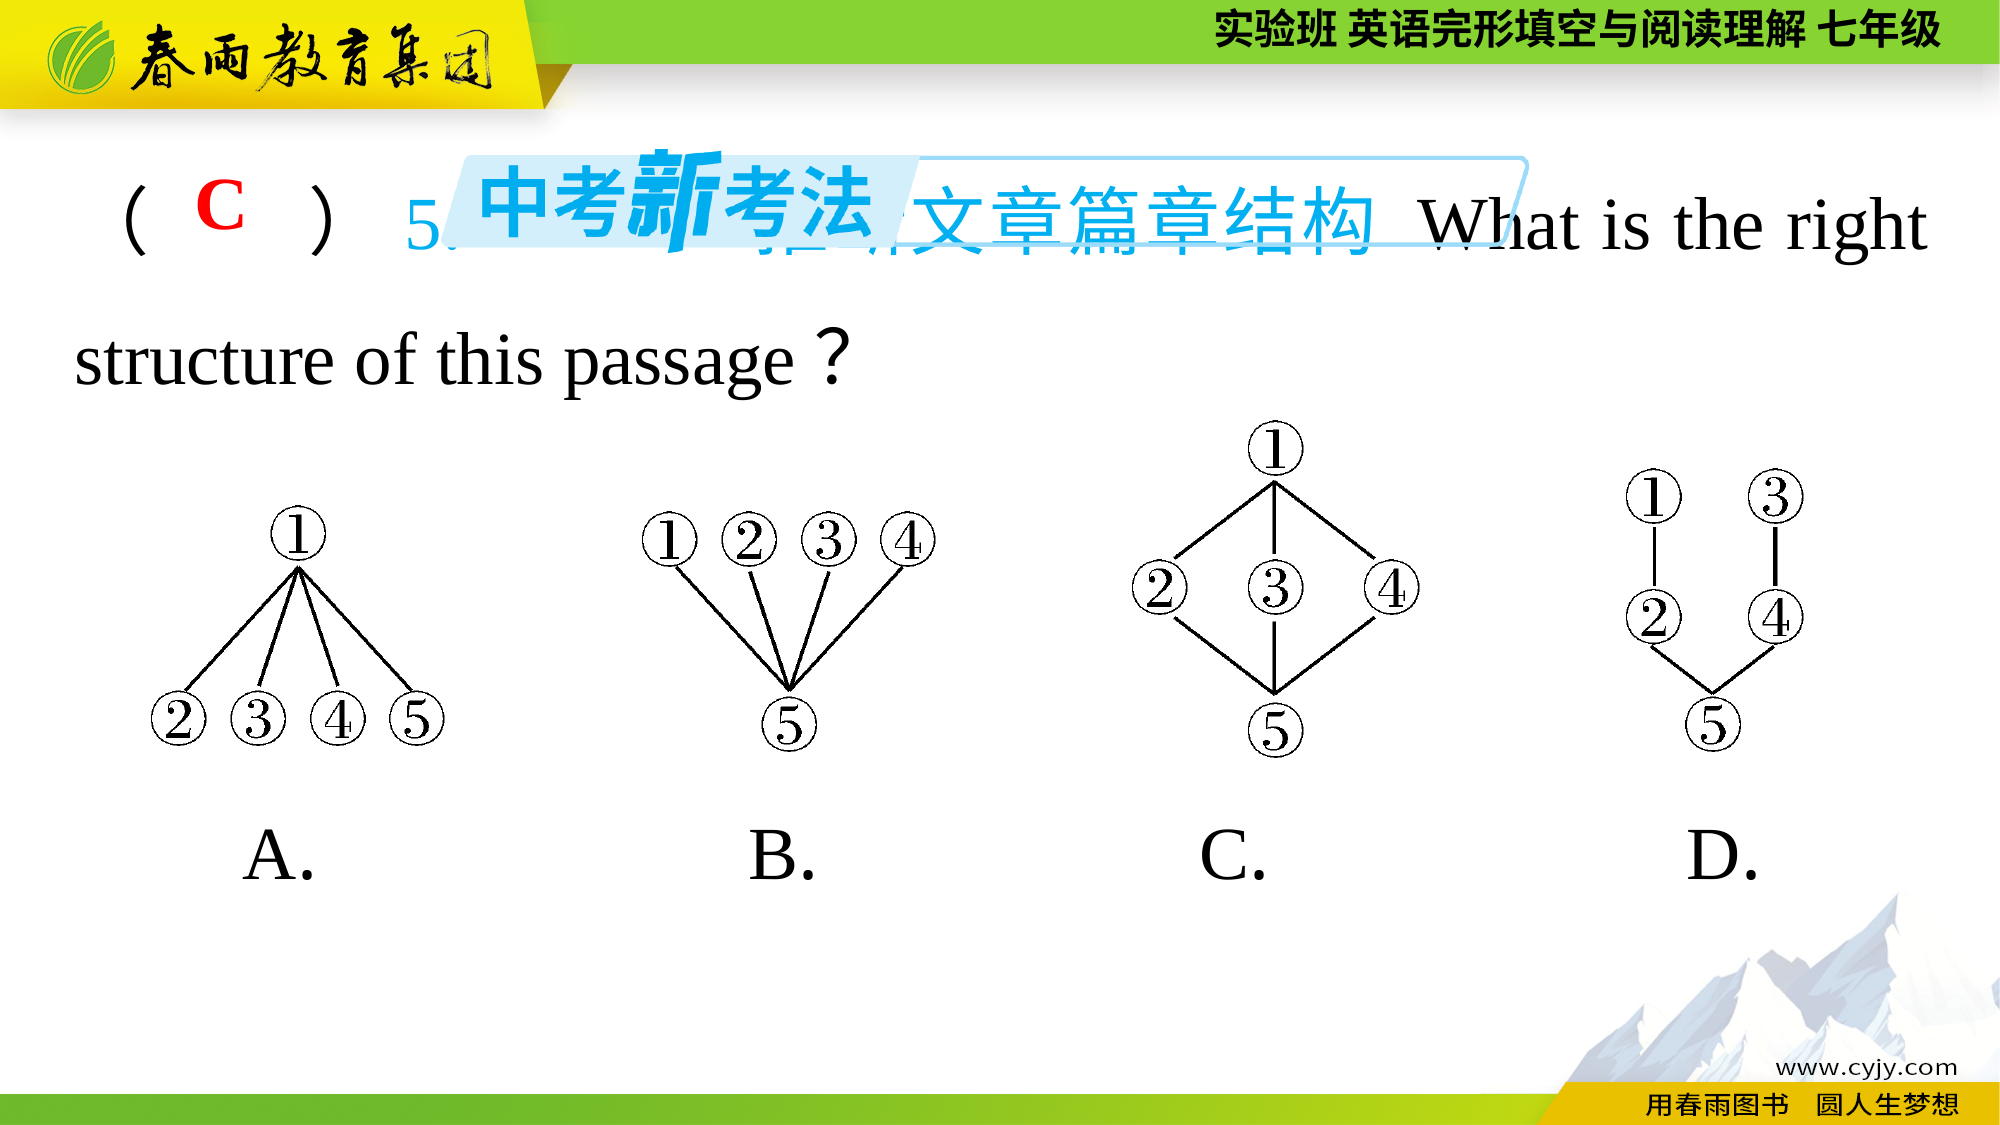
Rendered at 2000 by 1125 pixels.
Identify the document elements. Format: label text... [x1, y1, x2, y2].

list （ ）5. 推断文章篇章结构 What is the right structure of this passage？ A. B. C. D. [59, 122, 1944, 910]
picture [0, 0, 2000, 1125]
text_box C [179, 146, 264, 252]
